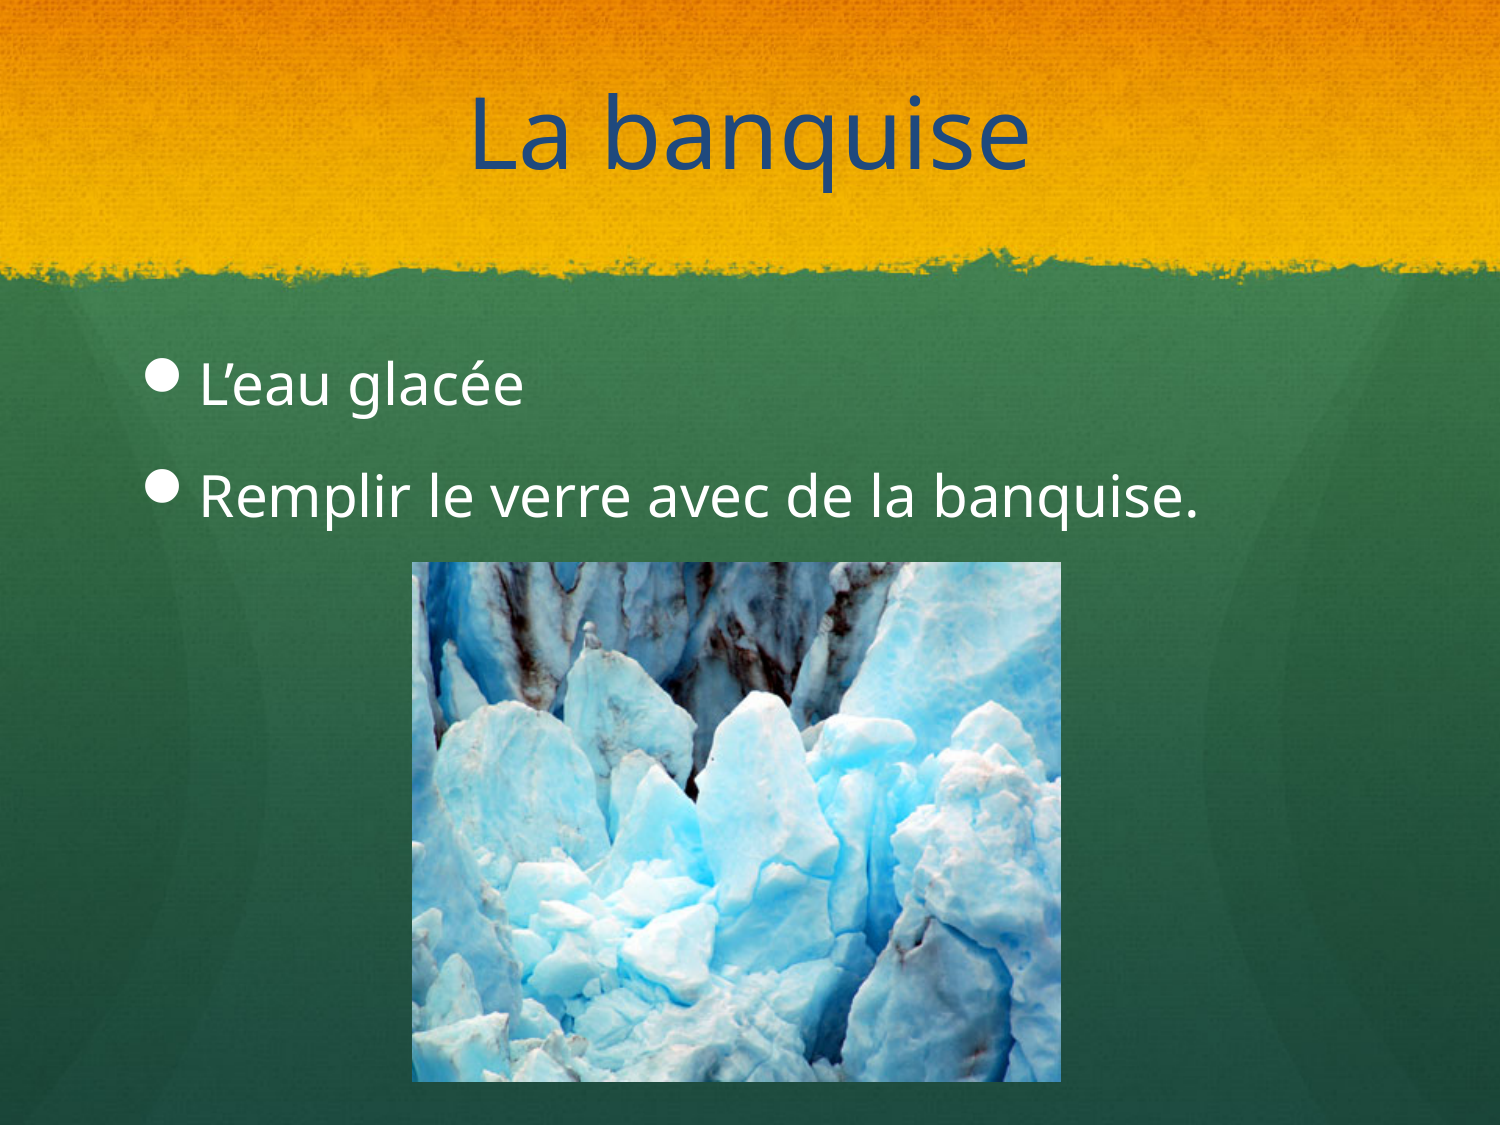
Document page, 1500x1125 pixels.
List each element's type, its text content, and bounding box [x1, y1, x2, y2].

list L’eau glacée Remplir le verre avec de la banquise. [125, 339, 1375, 650]
picture [0, 0, 1500, 1125]
title La banquise [125, 13, 1375, 246]
